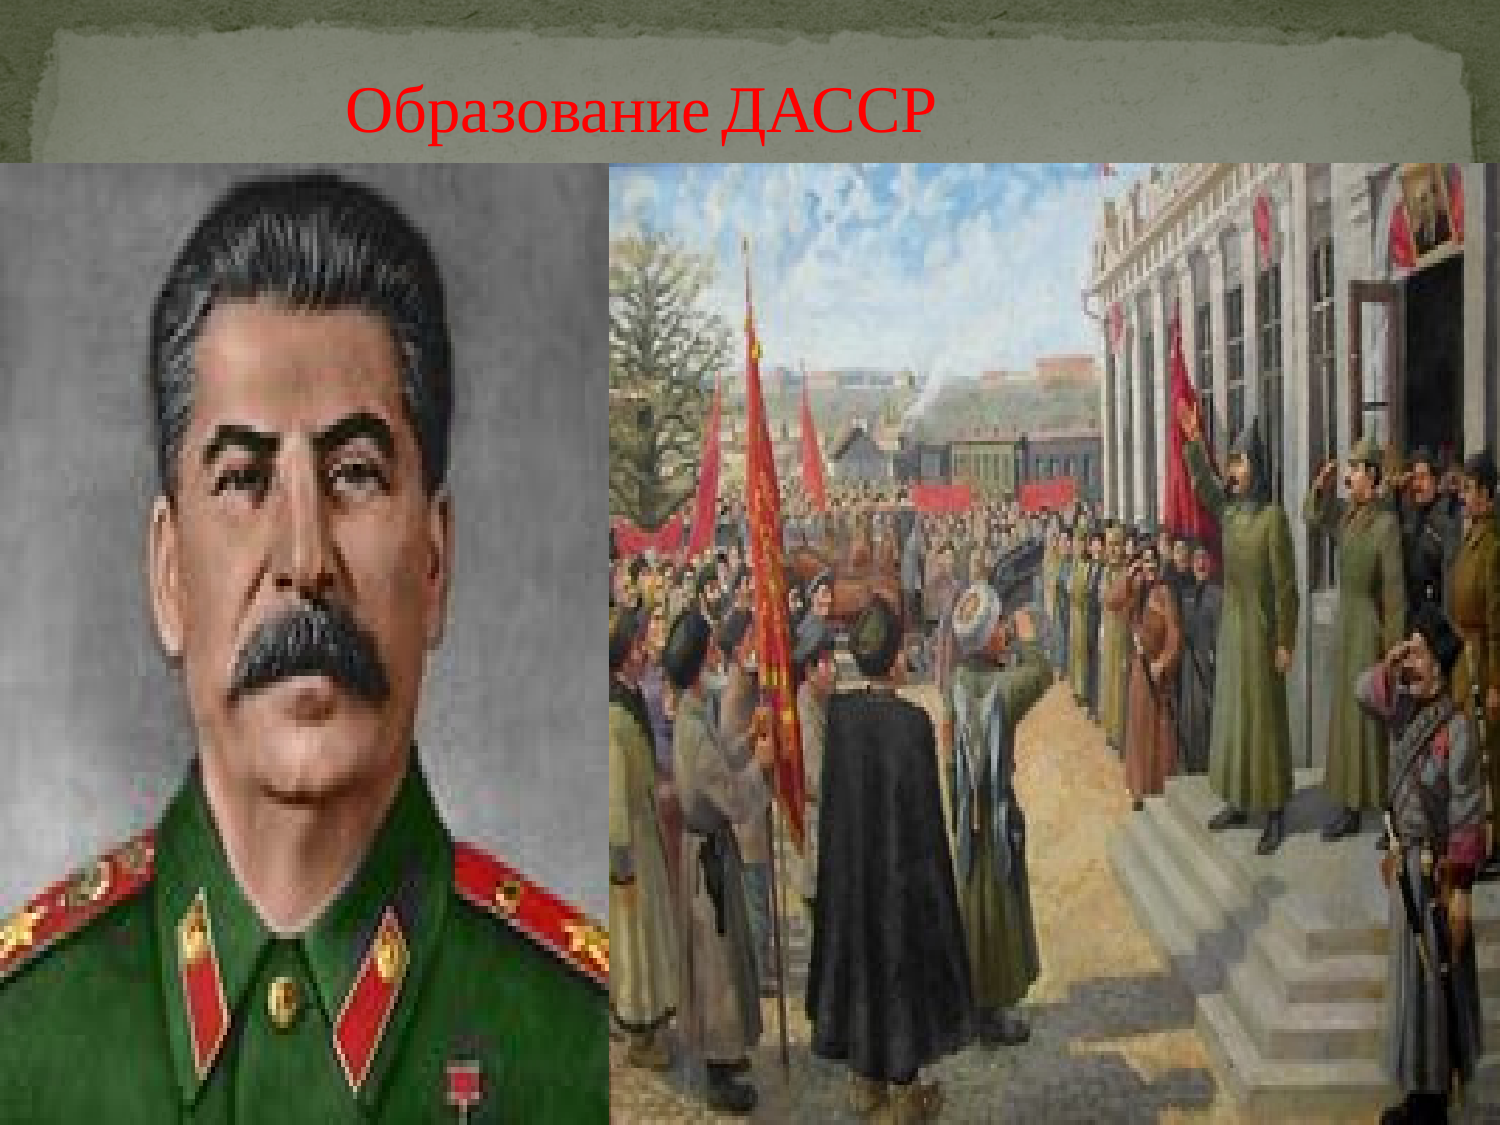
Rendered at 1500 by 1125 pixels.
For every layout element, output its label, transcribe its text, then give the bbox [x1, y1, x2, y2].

text_box Образование ДАССР [257, 58, 1008, 154]
picture [0, 163, 1500, 1125]
